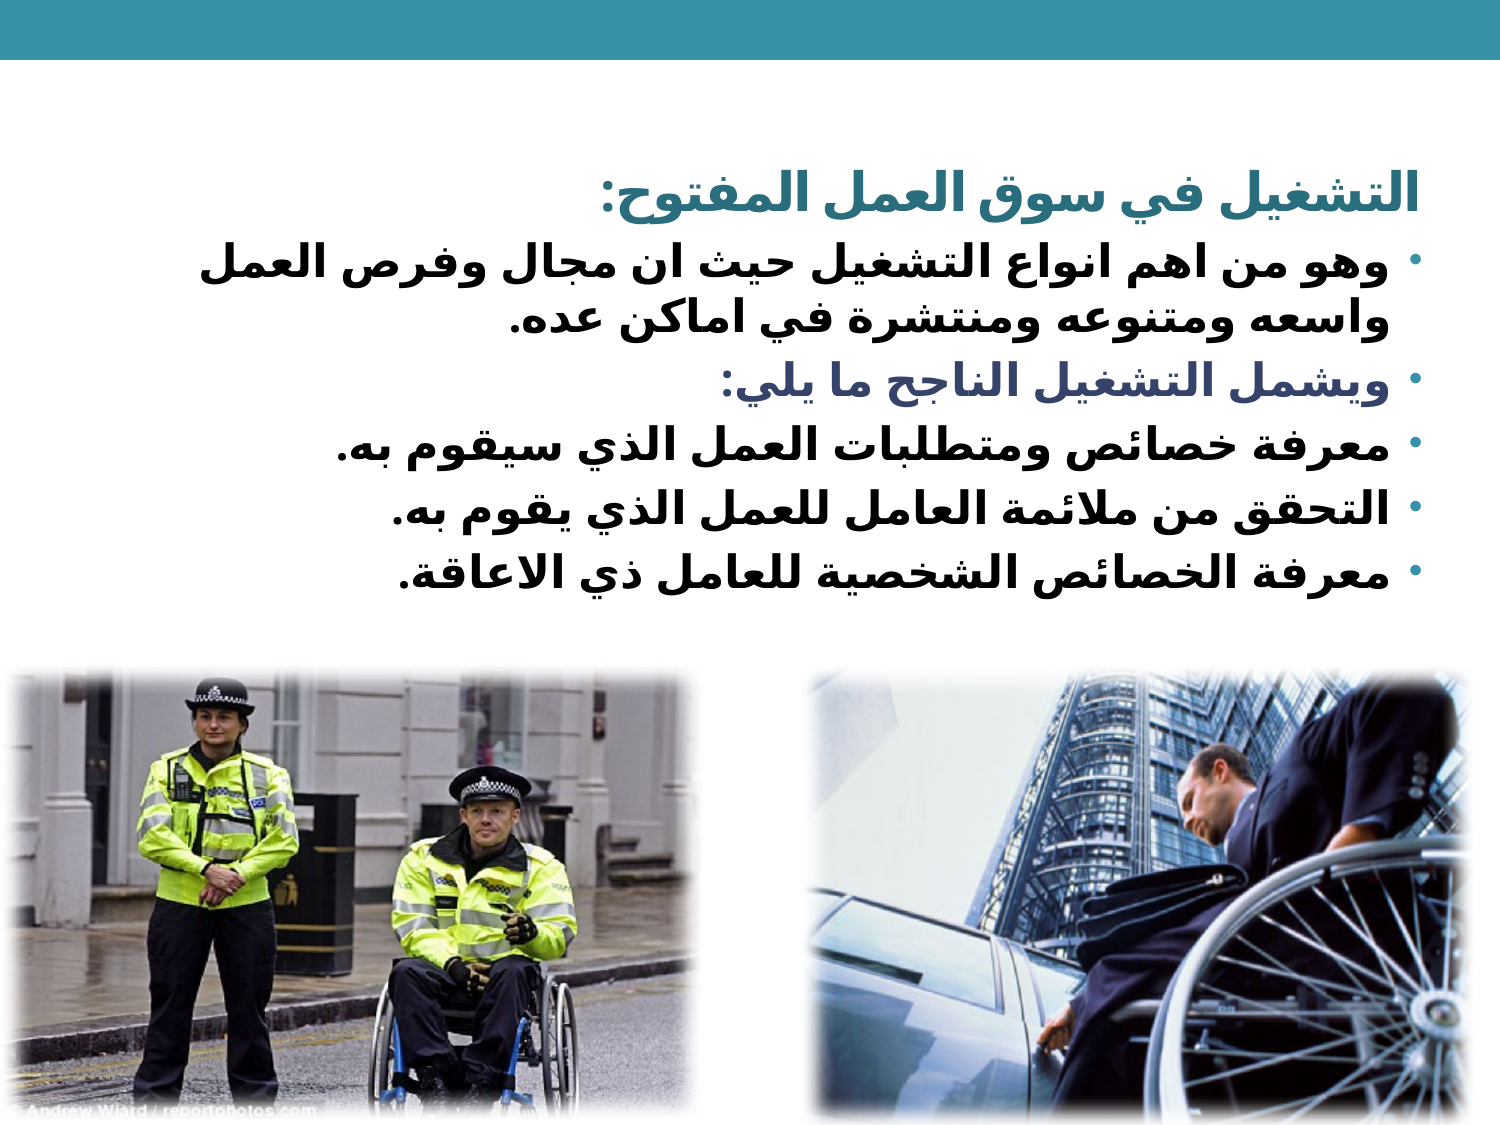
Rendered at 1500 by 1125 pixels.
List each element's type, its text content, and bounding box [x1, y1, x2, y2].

picture [0, 662, 704, 1122]
picture [799, 664, 1475, 1125]
list التشغيل في سوق العمل المفتوح: وهو من اهم انواع التشغيل حيث ان مجال وفرص العمل واسعه ومتنوعه ومنتشرة في اماكن عده. ويشمل التشغيل الناجح ما يلي: معرفة خصائص ومتطلبات العمل الذي سيقوم به. التحقق من ملائمة العامل للعمل الذي يقوم به. معرفة الخصائص الشخصية للعامل ذي الاعاقة. [87, 149, 1438, 725]
